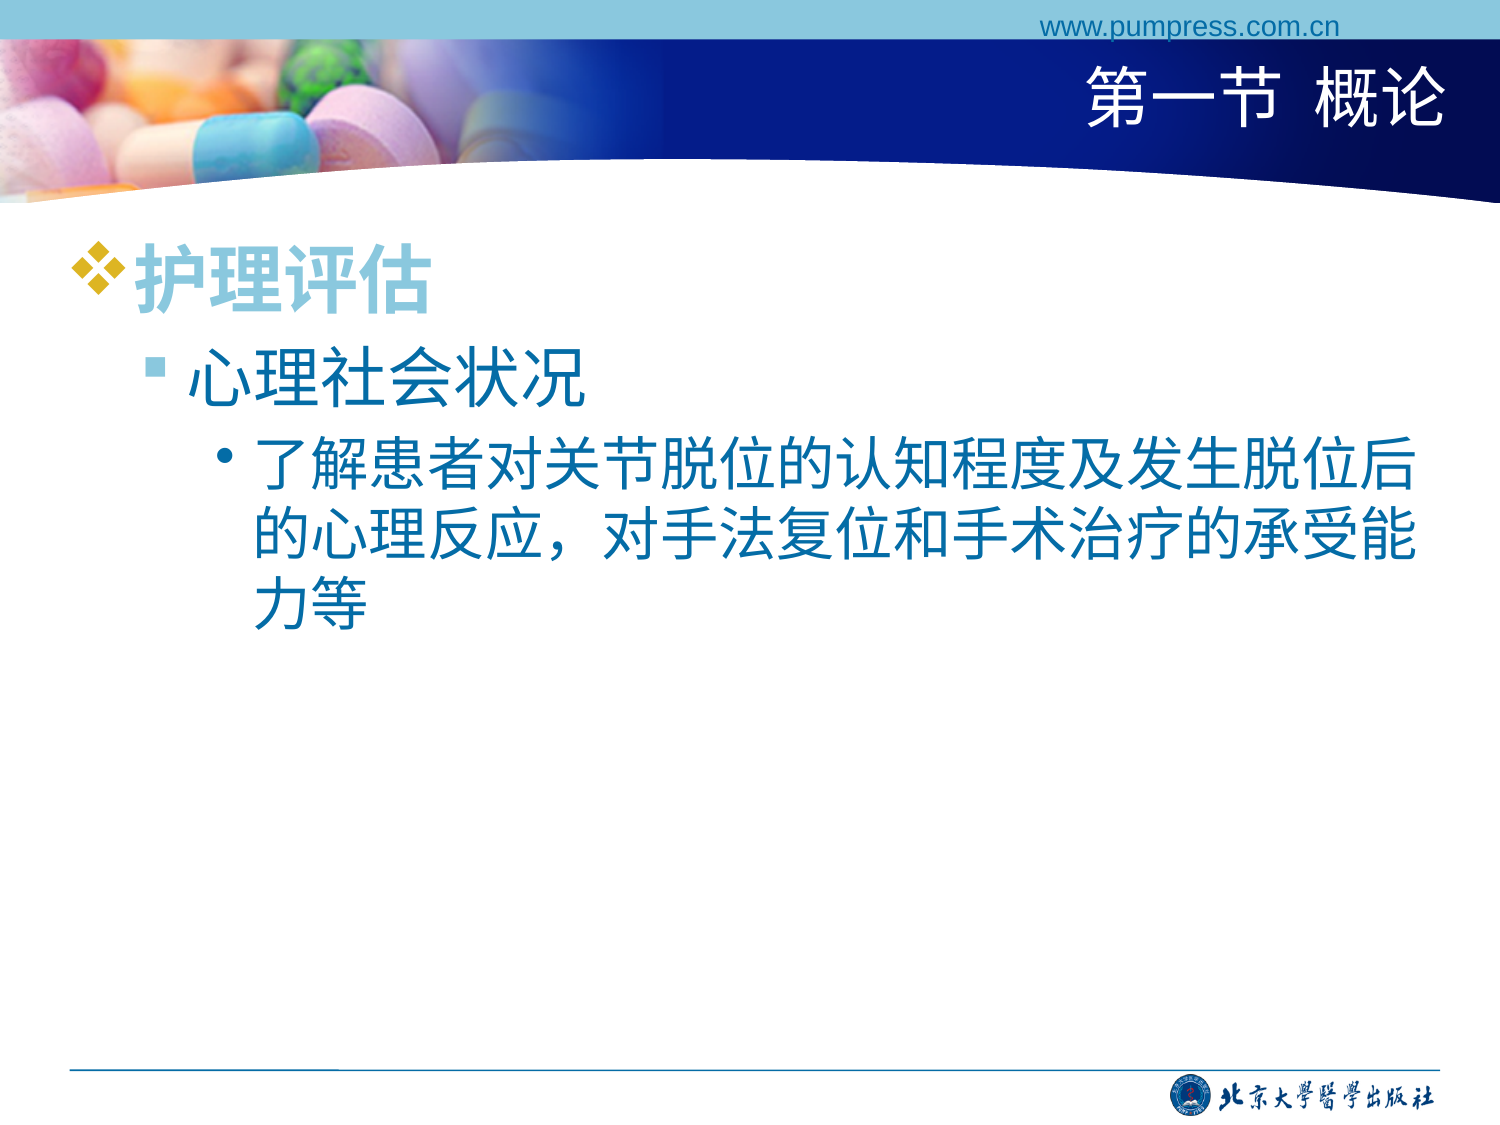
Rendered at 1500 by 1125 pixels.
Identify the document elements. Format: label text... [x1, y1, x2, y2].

picture [0, 40, 1500, 203]
slide_number www.pumpress.com.cn [1025, 0, 1463, 38]
picture [1170, 1074, 1436, 1118]
title 第一节 概论 [137, 49, 1463, 143]
list 护理评估 心理社会状况 了解患者对关节脱位的认知程度及发生脱位后的心理反应，对手法复位和手术治疗的承受能力等 [49, 224, 1463, 1026]
